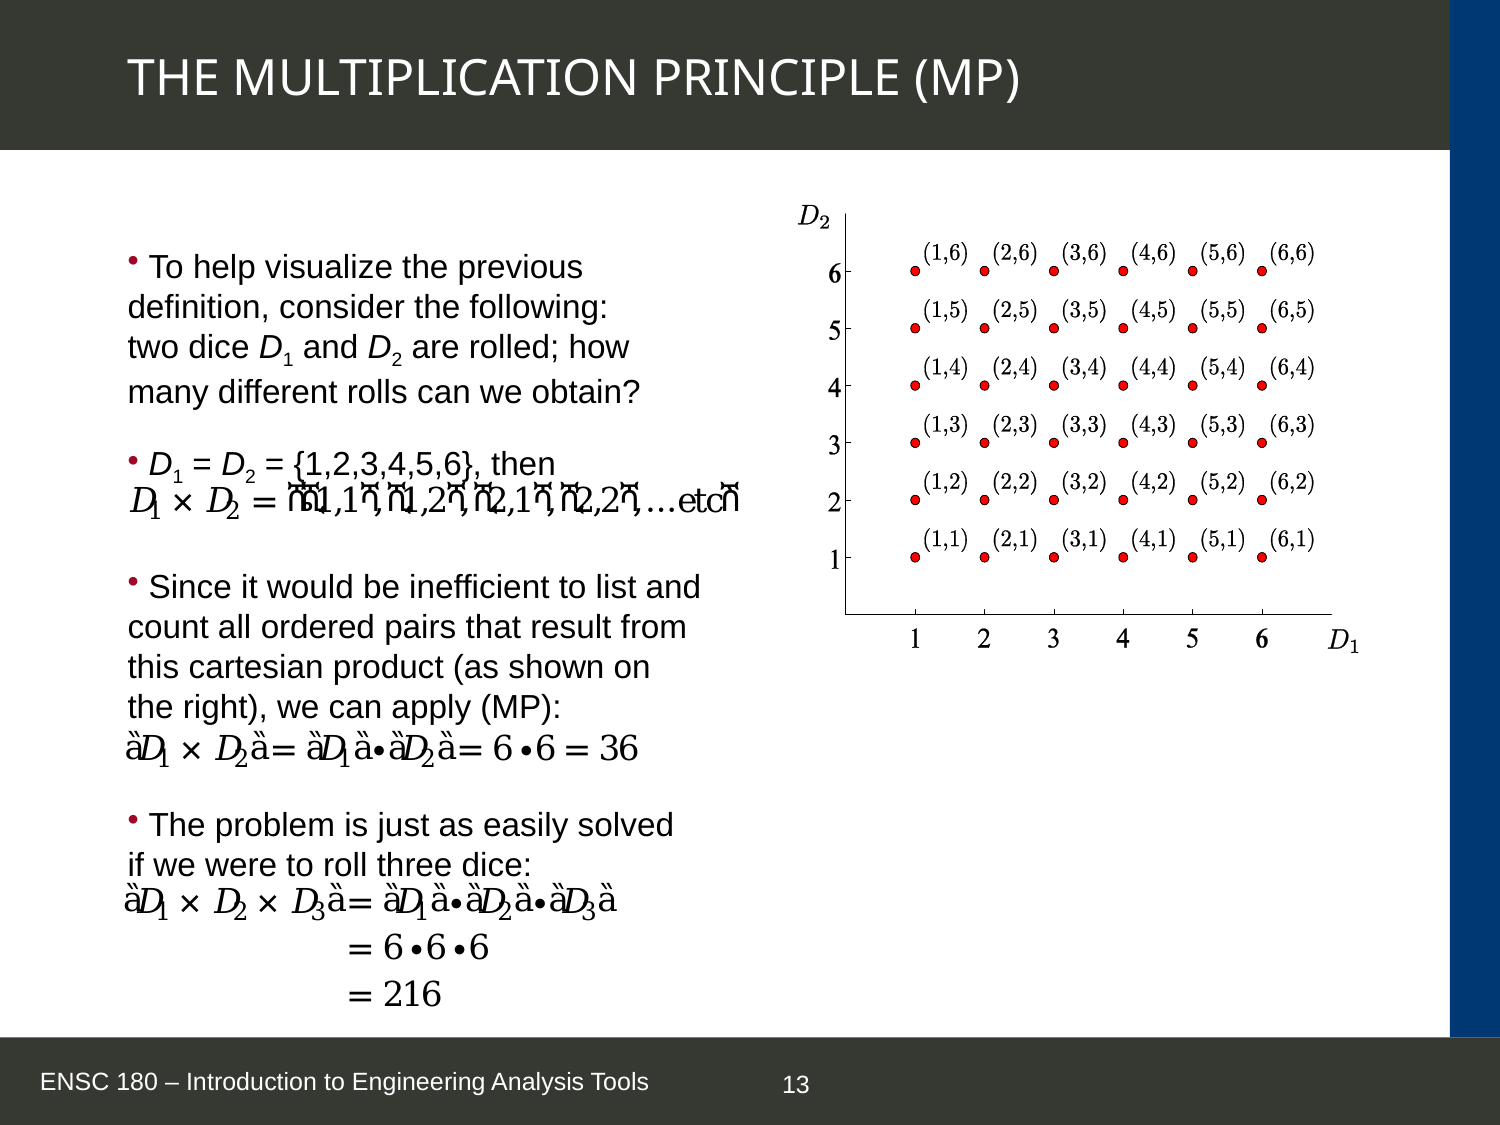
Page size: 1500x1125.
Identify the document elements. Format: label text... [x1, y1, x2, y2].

picture [764, 176, 1390, 669]
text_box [58, 479, 759, 559]
list To help visualize the previous definition, consider the following: two dice D1 and D2 are rolled; how many different rolls can we obtain? D1 = D2 = {1,2,3,4,5,6}, then Since it would be inefficient to list and count all ordered pairs that result from this cartesian product (as shown on the right), we can apply (MP): The problem is just as easily solved if we were to roll three dice: [112, 568, 1388, 1029]
title THE MULTIPLICATION PRINCIPLE (MP) [112, 37, 1450, 138]
list To help visualize the previous definition, consider the following: two dice D1 and D2 are rolled; how many different rolls can we obtain? D1 = D2 = {1,2,3,4,5,6}, then Since it would be inefficient to list and count all ordered pairs that result from this cartesian product (as shown on the right), we can apply (MP): The problem is just as easily solved if we were to roll three dice: [112, 237, 759, 478]
footer ENSC 180 – Introduction to Engineering Analysis Tools [24, 1060, 740, 1113]
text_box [59, 727, 702, 807]
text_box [0, 880, 1099, 1052]
